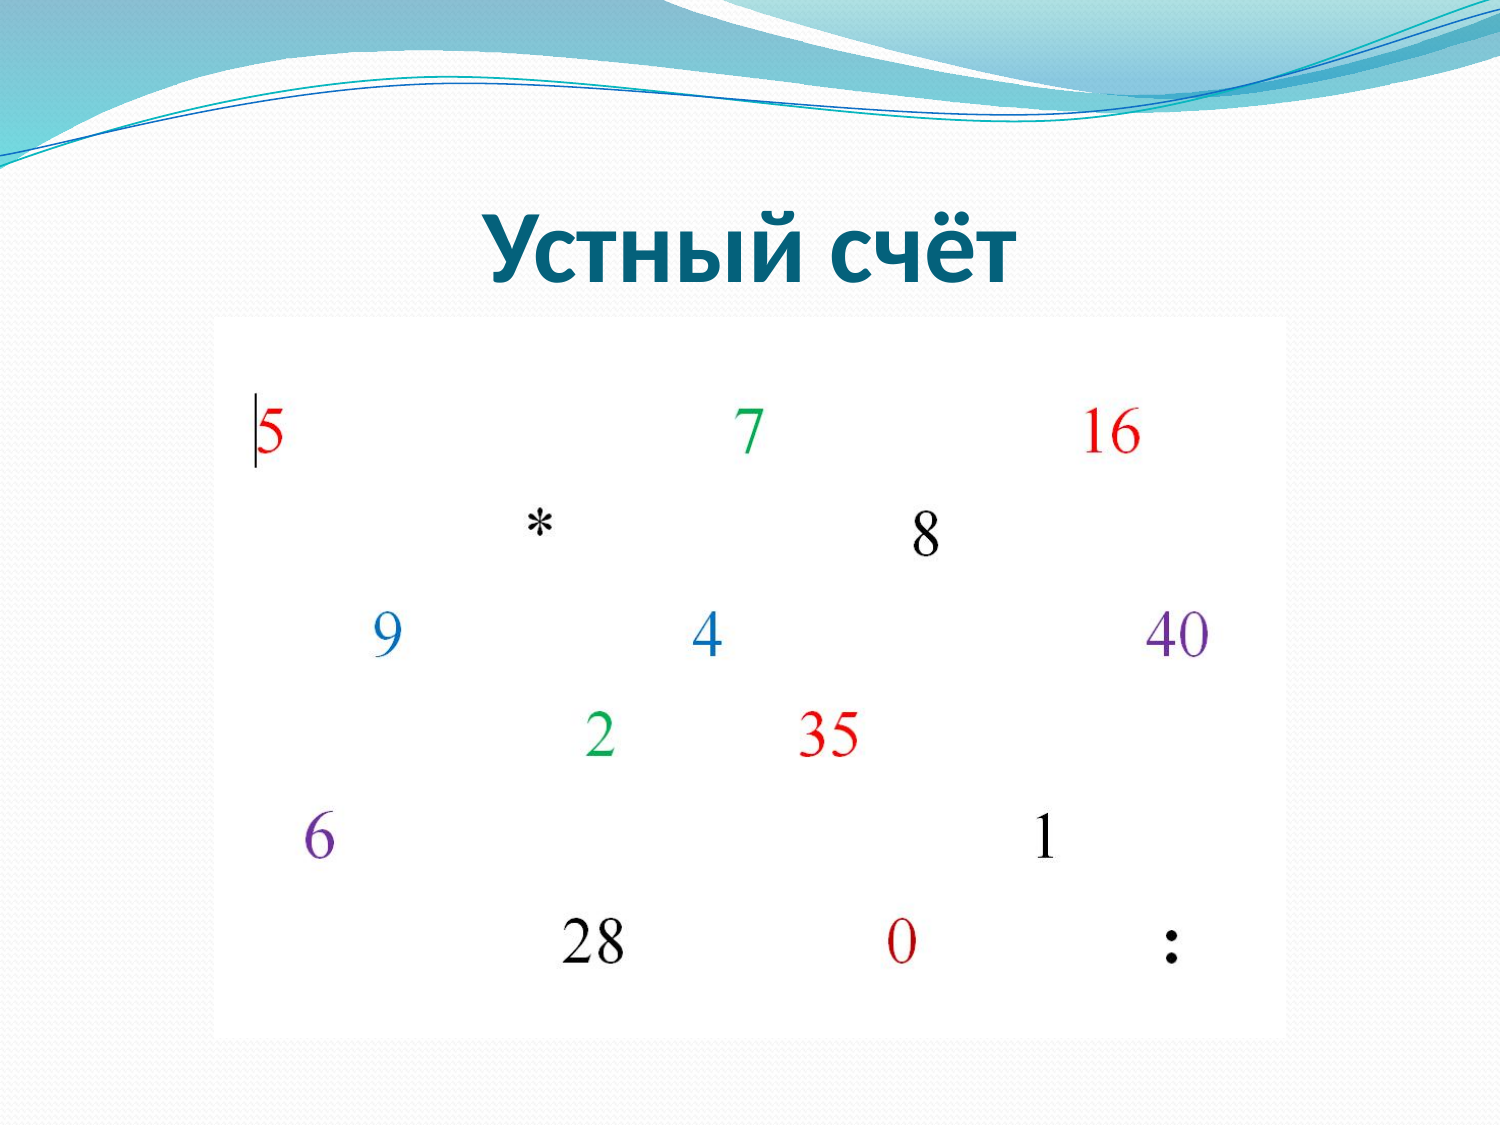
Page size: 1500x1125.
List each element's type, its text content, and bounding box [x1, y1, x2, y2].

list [213, 317, 1287, 1038]
title Устный счёт [75, 115, 1425, 303]
